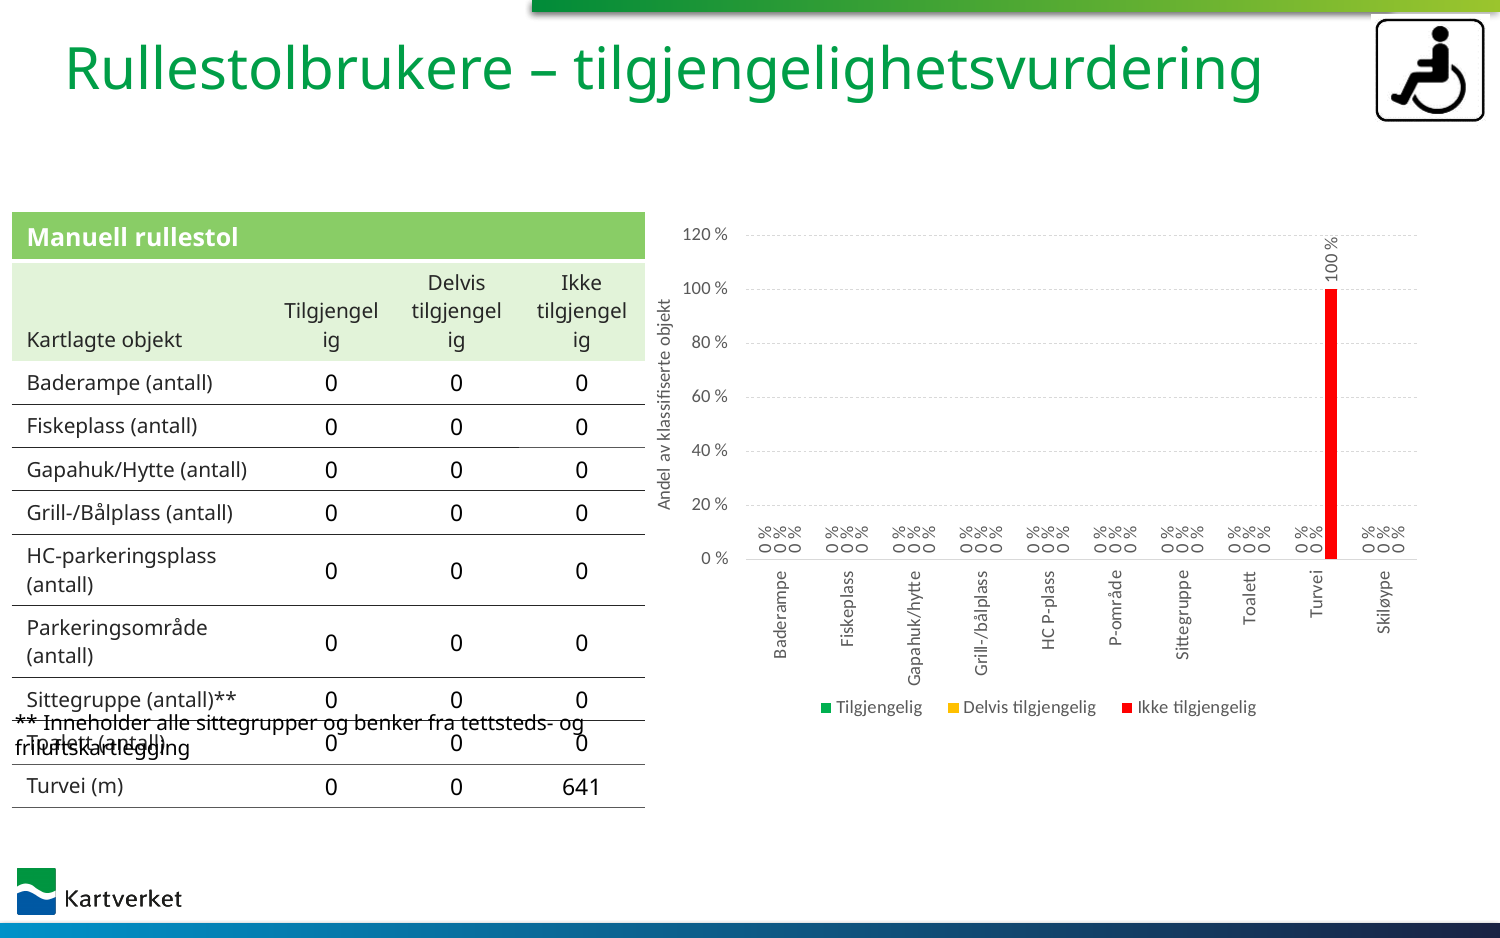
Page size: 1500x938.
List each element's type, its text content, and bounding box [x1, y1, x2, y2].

table_cell 0 [394, 606, 519, 677]
table_cell 0 [269, 491, 394, 534]
table_cell 0 [519, 448, 638, 490]
table_cell 0 [269, 606, 394, 677]
table_cell Sittegruppe (antall)** [12, 678, 269, 702]
table_cell 0 [269, 448, 394, 490]
table_cell 0 [394, 491, 519, 534]
picture [643, 218, 1427, 728]
table_cell 0 [394, 678, 519, 702]
table_cell 0 [519, 405, 638, 447]
table_cell 0 [269, 768, 394, 807]
table_cell Grill-/Bålplass (antall) [12, 491, 269, 534]
table_cell HC-parkeringsplass (antall) [12, 535, 269, 605]
table_cell 0 [519, 535, 638, 605]
table_cell 0 [519, 606, 638, 677]
table_cell 0 [394, 448, 519, 490]
table_cell Kartlagte objekt [12, 263, 269, 361]
table_cell 0 [269, 535, 394, 605]
table_cell Gapahuk/Hytte (antall) [12, 448, 269, 490]
table_cell 0 [394, 535, 519, 605]
table_cell Ikke tilgjengelig [519, 263, 638, 361]
table_cell 641 [519, 768, 645, 807]
table_cell 0 [519, 491, 638, 534]
table_cell 0 [394, 768, 519, 807]
table_cell 0 [394, 361, 519, 404]
table_cell Tilgjengelig [269, 263, 394, 361]
table_cell 0 [519, 361, 638, 404]
text_box ** Inneholder alle sittegrupper og benker fra tettsteds- og friluftskartlegging [0, 702, 745, 768]
table_cell Delvis tilgjengelig [394, 263, 519, 361]
table_cell 0 [269, 678, 394, 702]
table_header Manuell rullestol [12, 212, 645, 259]
table_cell Baderampe (antall) [12, 361, 269, 404]
text_box Rullestolbrukere – tilgjengelighetsvurdering [49, 12, 1372, 109]
table_cell Fiskeplass (antall) [12, 405, 269, 447]
table_cell 0 [394, 405, 519, 447]
table_cell 0 [269, 405, 394, 447]
table_cell 0 [269, 361, 394, 404]
table_cell Parkeringsområde (antall) [12, 606, 269, 677]
table_cell 0 [519, 678, 638, 702]
table_cell Turvei (m) [12, 768, 269, 807]
picture [1371, 13, 1491, 127]
